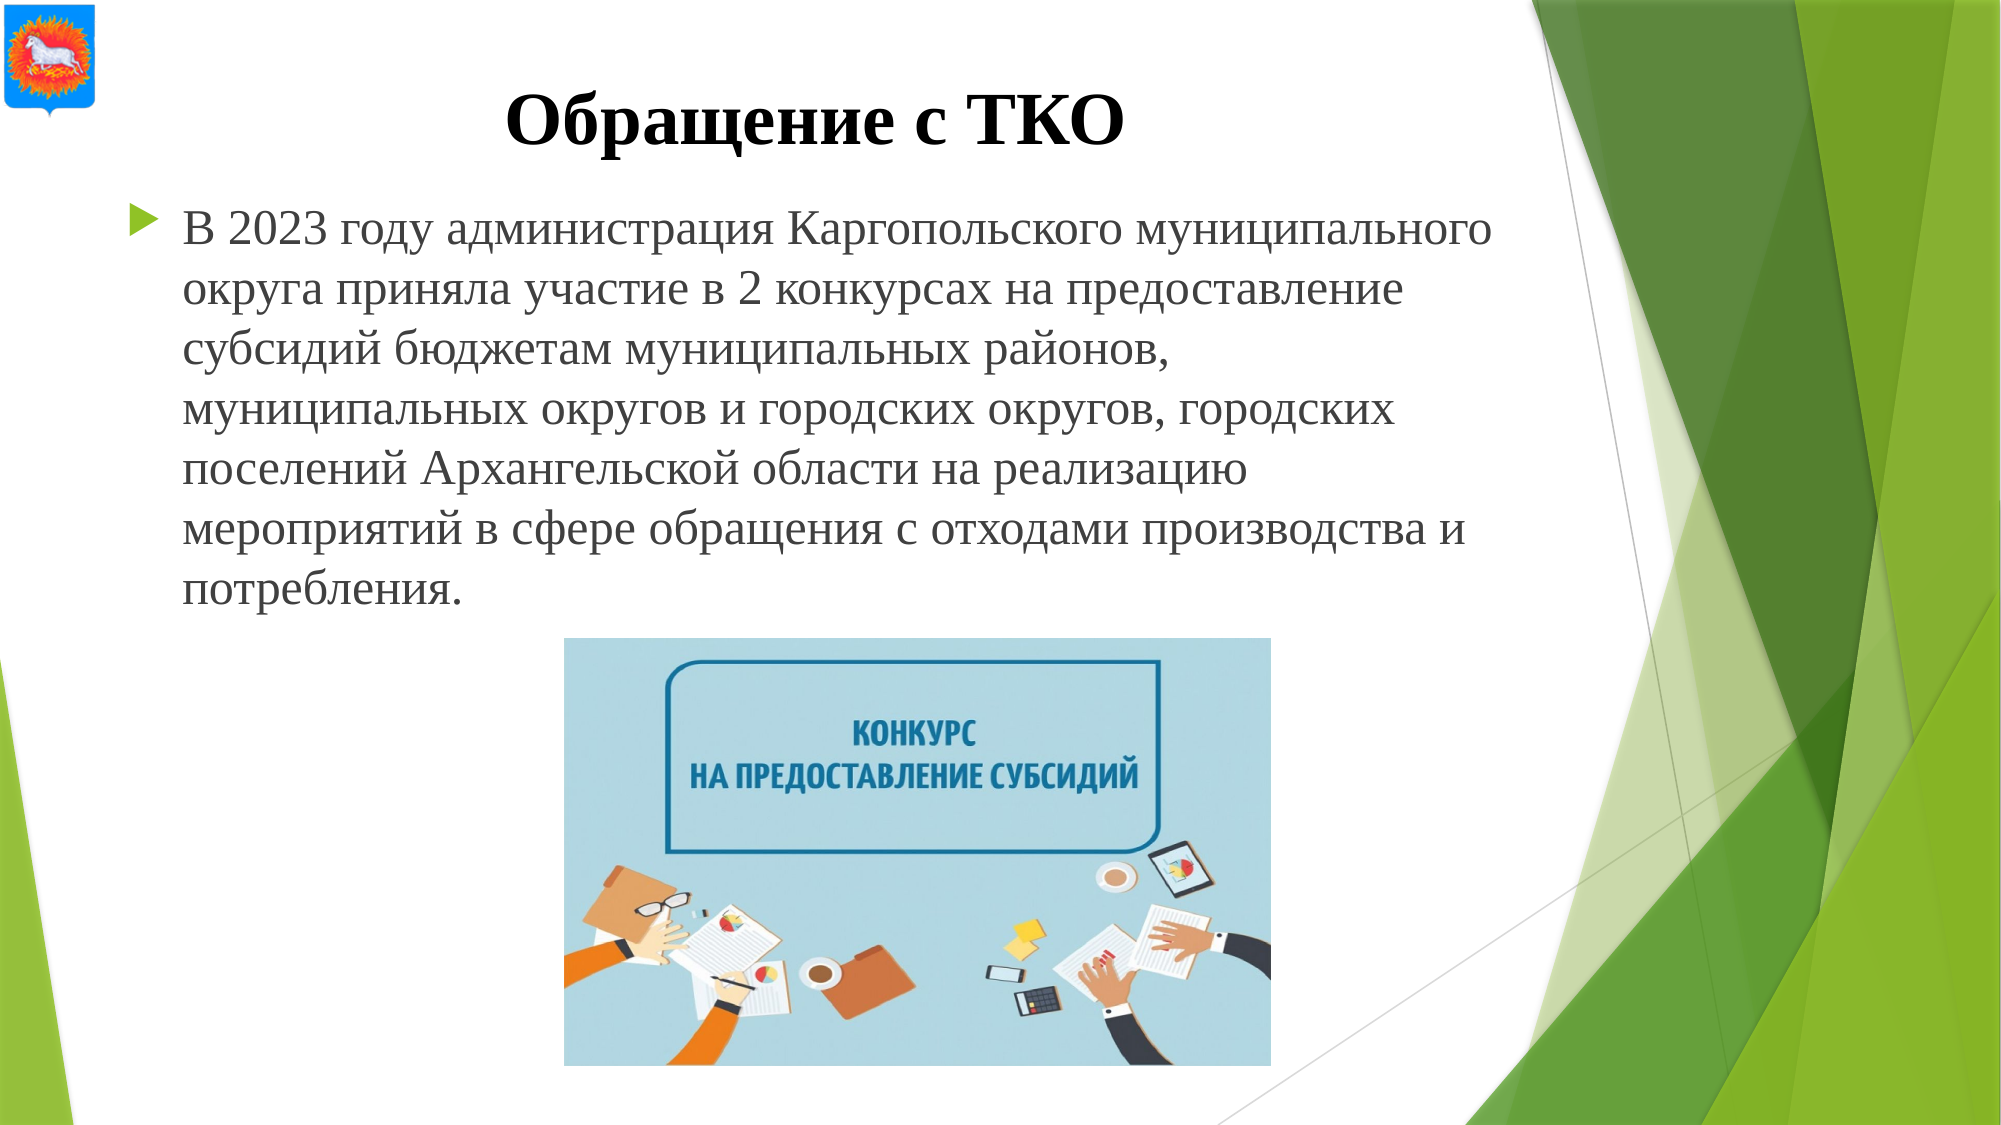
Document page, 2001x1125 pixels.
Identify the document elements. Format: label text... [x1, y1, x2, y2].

title Обращение с ТКО [111, 62, 1522, 187]
list В 2023 году администрация Каргопольского муниципального округа приняла участие в 2 конкурсах на предоставление субсидий бюджетам муниципальных районов, муниципальных округов и городских округов, городских поселений Архангельской области на реализацию мероприятий в сфере обращения с отходами производства и потребления. [111, 187, 1522, 824]
picture [0, 0, 112, 126]
picture [564, 637, 1271, 1067]
